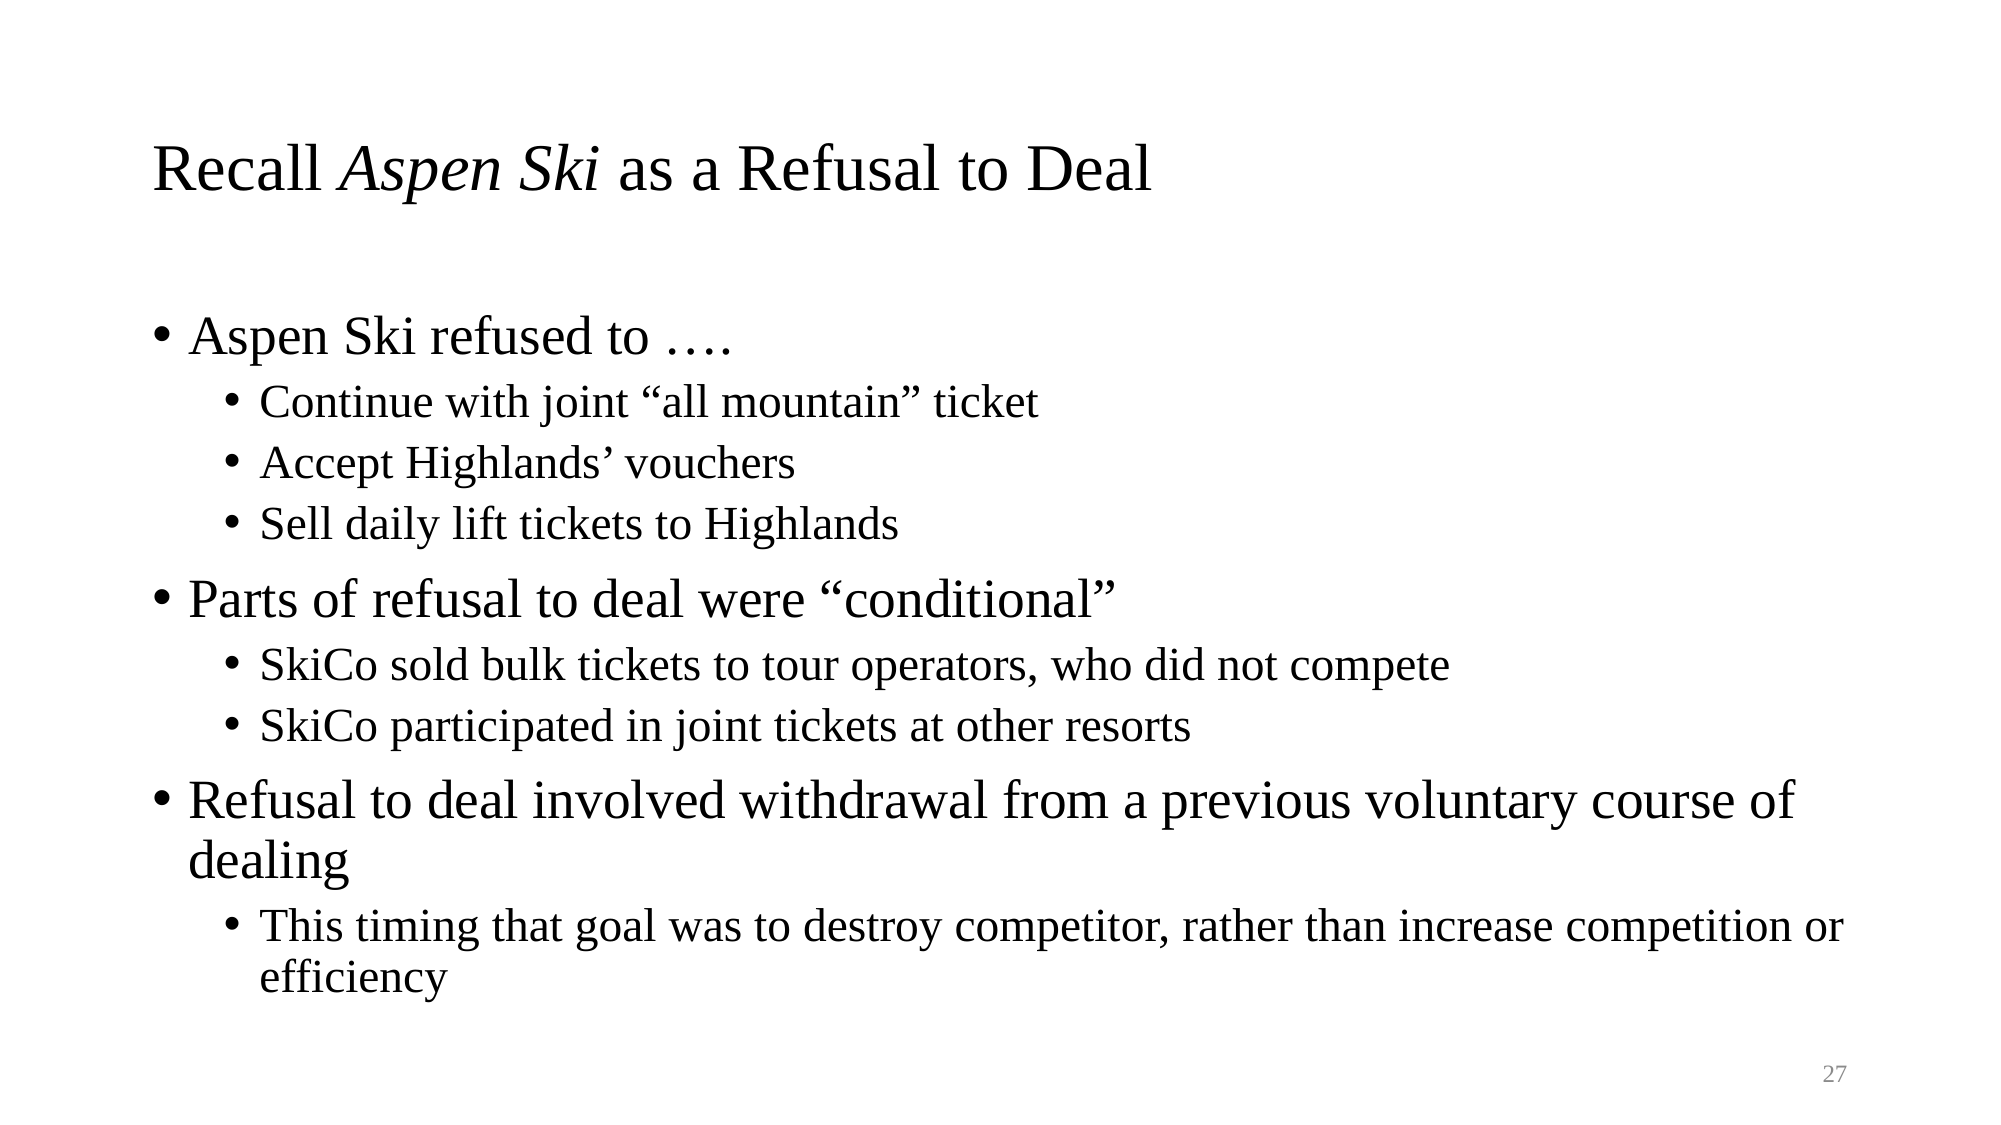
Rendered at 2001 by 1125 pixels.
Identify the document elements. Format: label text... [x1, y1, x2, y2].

title Recall Aspen Ski as a Refusal to Deal [137, 59, 1863, 278]
list Aspen Ski refused to …. Continue with joint “all mountain” ticket Accept Highlands’ vouchers Sell daily lift tickets to Highlands Parts of refusal to deal were “conditional” SkiCo sold bulk tickets to tour operators, who did not compete SkiCo participated in joint tickets at other resorts Refusal to deal involved withdrawal from a previous voluntary course of dealing This timing that goal was to destroy competitor, rather than increase competition or efficiency [137, 299, 1863, 1014]
slide_number 27 [1412, 1042, 1863, 1103]
